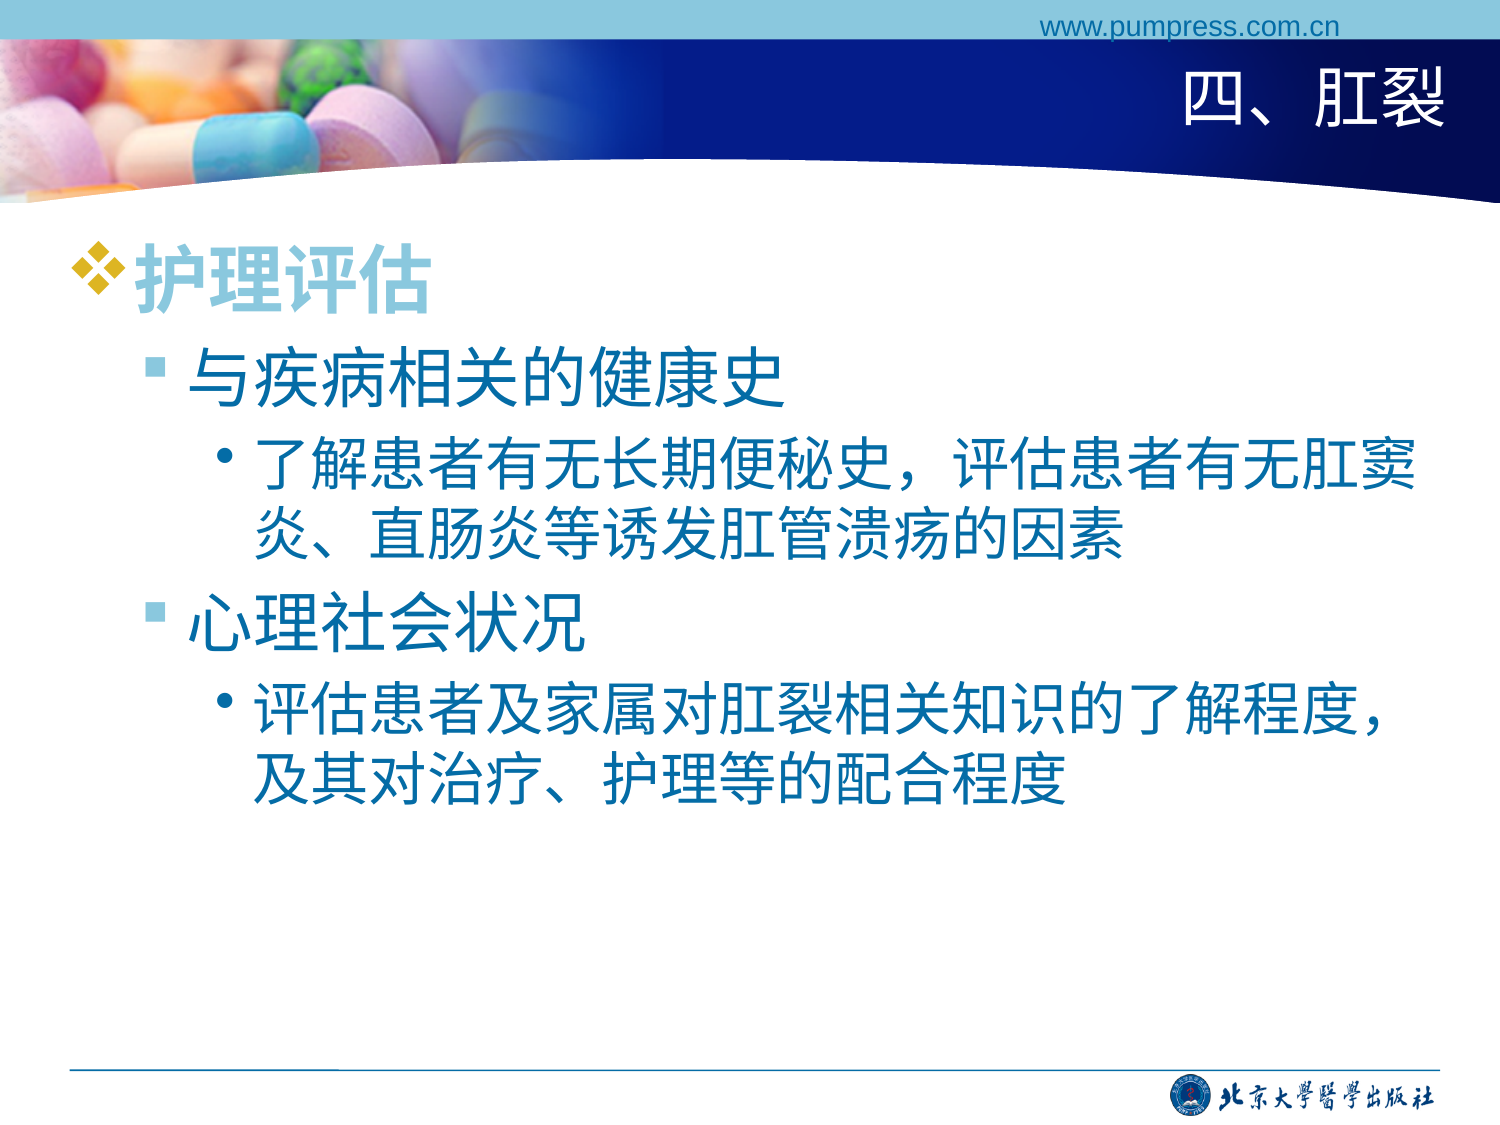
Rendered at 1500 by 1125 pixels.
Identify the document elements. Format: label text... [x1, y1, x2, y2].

list 护理评估 与疾病相关的健康史 了解患者有无长期便秘史，评估患者有无肛窦炎、直肠炎等诱发肛管溃疡的因素 心理社会状况 评估患者及家属对肛裂相关知识的了解程度，及其对治疗、护理等的配合程度 [49, 224, 1463, 1026]
picture [1170, 1074, 1436, 1118]
picture [0, 40, 1500, 203]
title 四、肛裂 [137, 49, 1463, 143]
slide_number www.pumpress.com.cn [1025, 0, 1463, 38]
